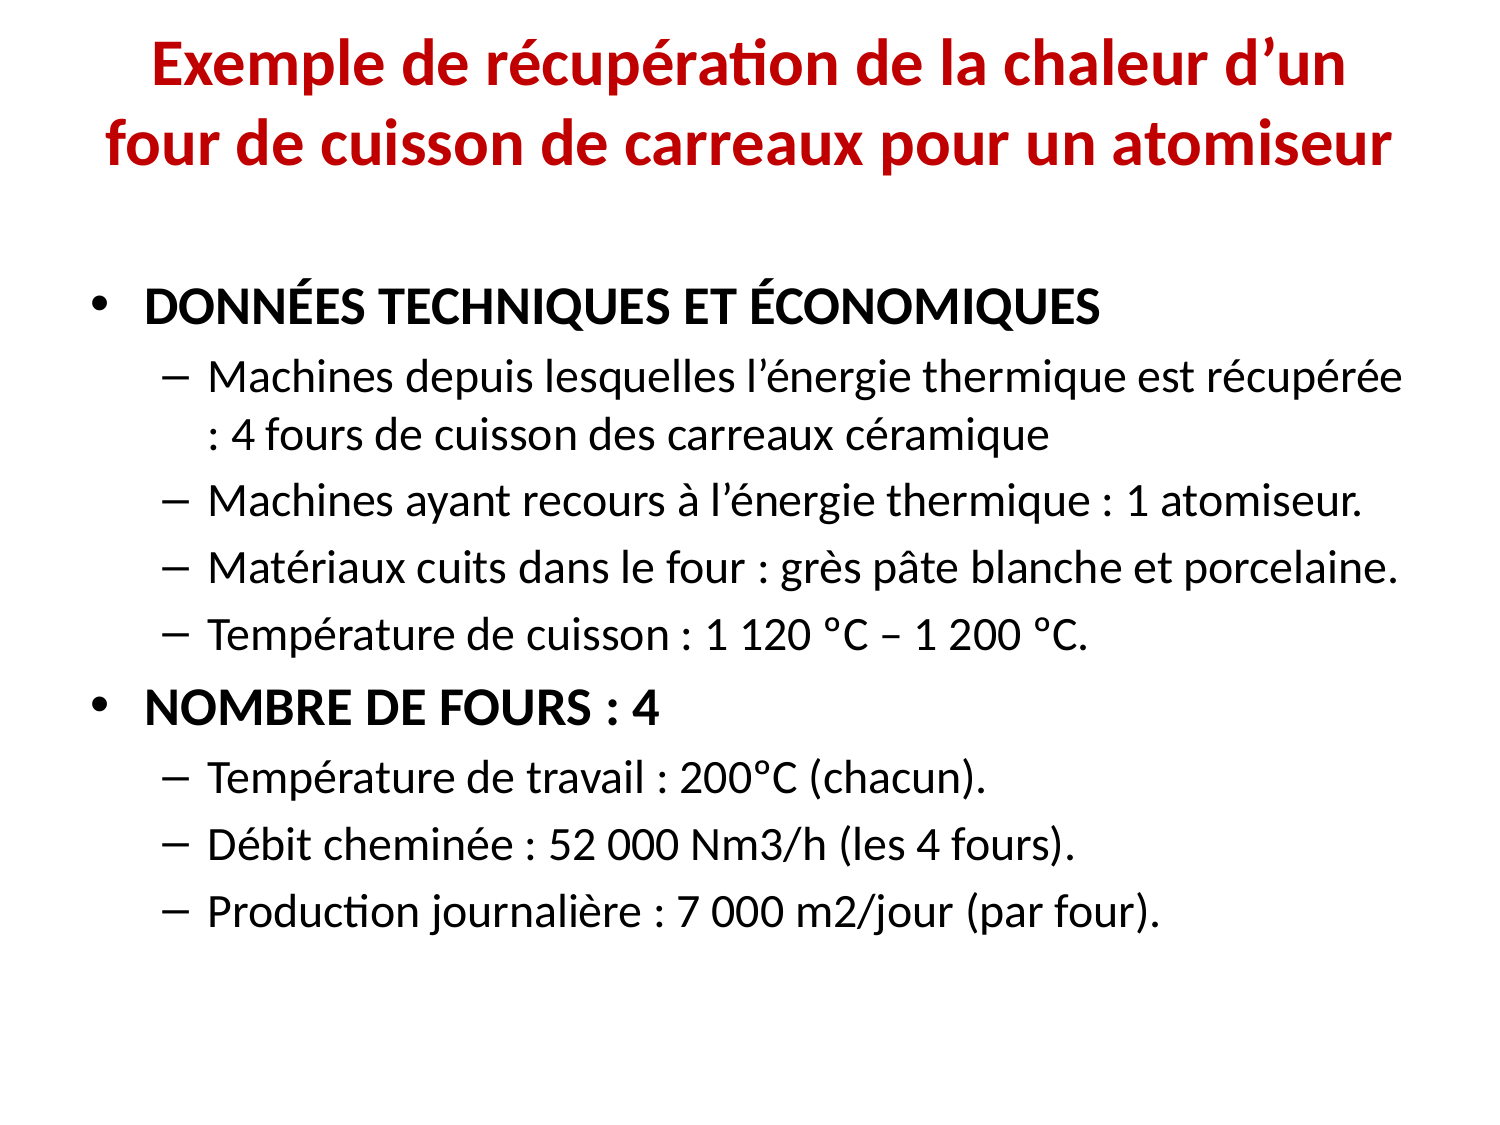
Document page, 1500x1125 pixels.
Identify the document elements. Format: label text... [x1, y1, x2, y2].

list DONNÉES TECHNIQUES ET ÉCONOMIQUES Machines depuis lesquelles l’énergie thermique est récupérée : 4 fours de cuisson des carreaux céramique Machines ayant recours à l’énergie thermique : 1 atomiseur. Matériaux cuits dans le four : grès pâte blanche et porcelaine. Température de cuisson : 1 120 ºC – 1 200 ºC. NOMBRE DE FOURS : 4 Température de travail : 200ºC (chacun). Débit cheminée : 52 000 Nm3/h (les 4 fours). Production journalière : 7 000 m2/jour (par four). [75, 262, 1425, 1005]
title Exemple de récupération de la chaleur d’un four de cuisson de carreaux pour un atomiseur [75, 45, 1425, 233]
